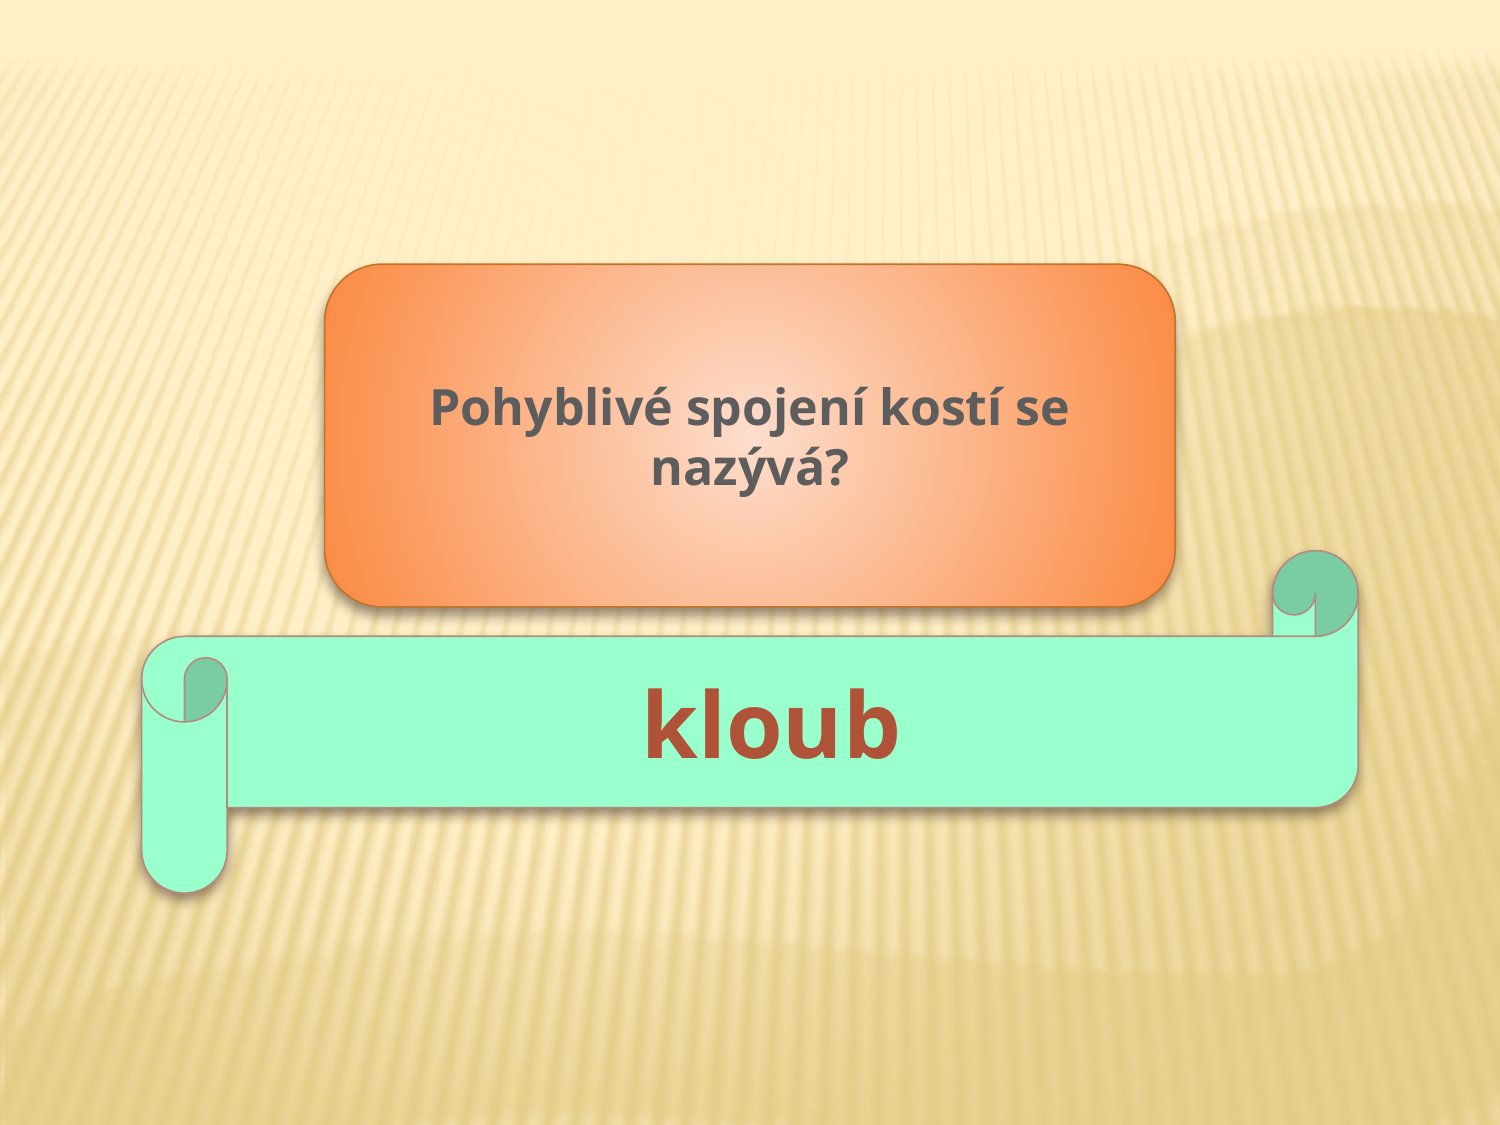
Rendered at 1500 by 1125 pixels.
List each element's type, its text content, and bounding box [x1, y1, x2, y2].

text_box kloub [140, 549, 1360, 895]
text_box Pohyblivé spojení kostí se nazývá? [323, 263, 1177, 608]
